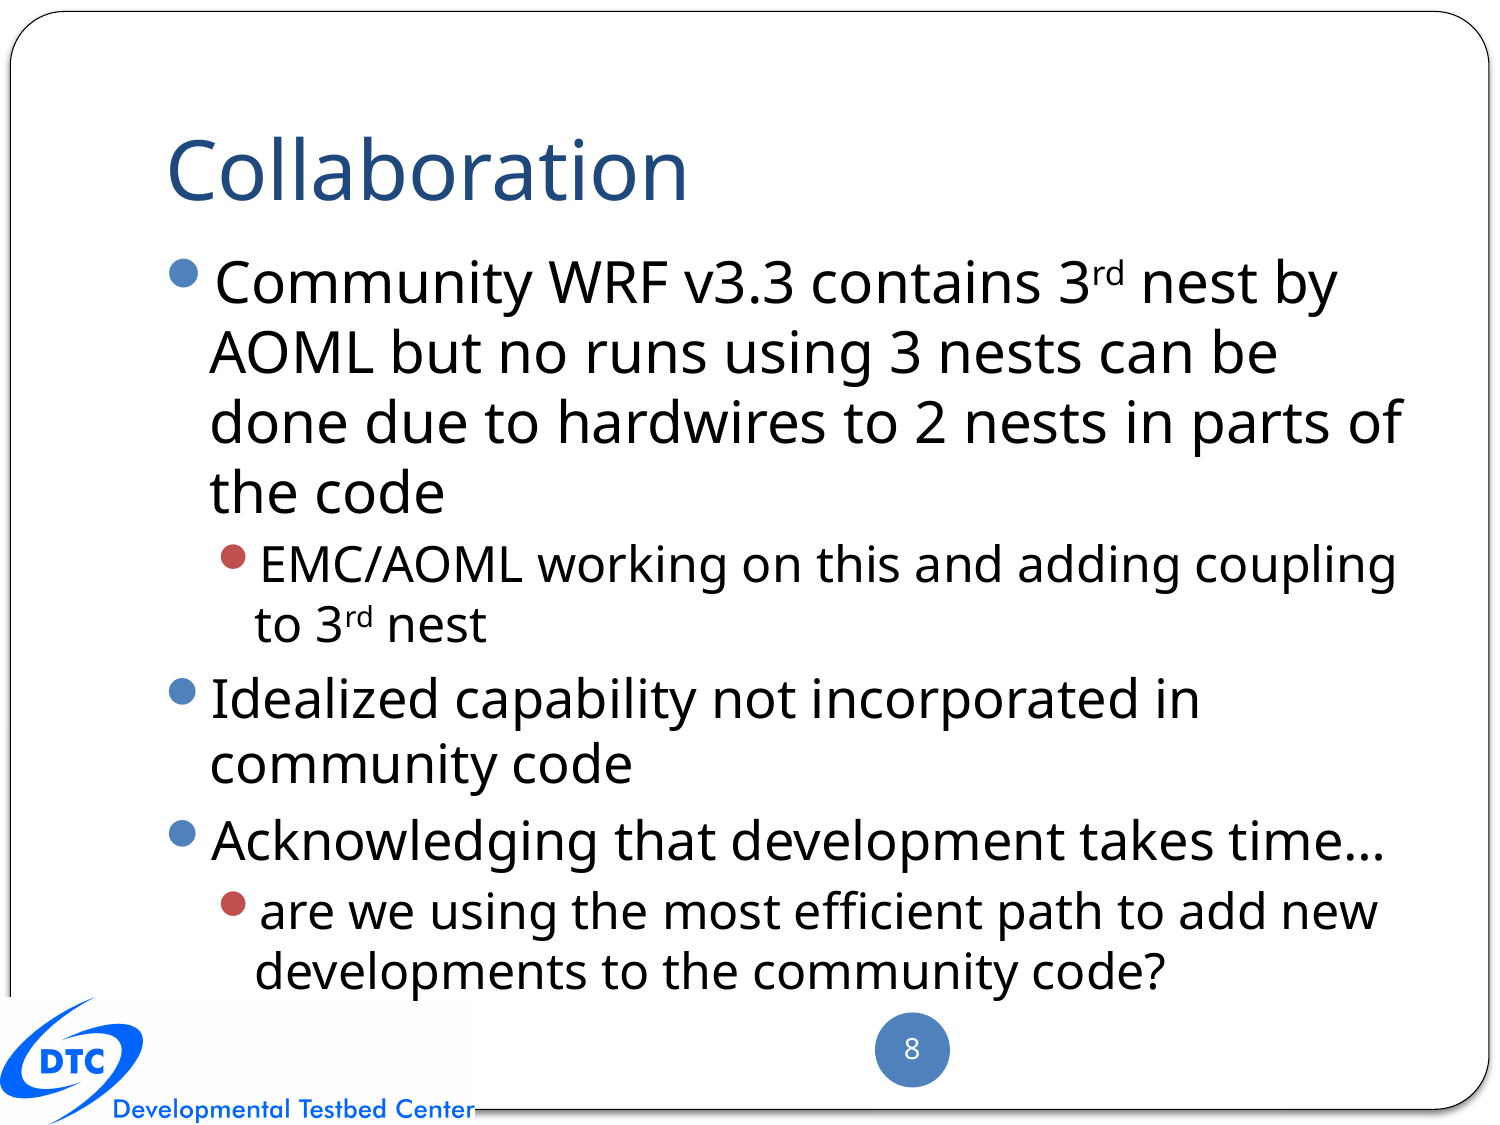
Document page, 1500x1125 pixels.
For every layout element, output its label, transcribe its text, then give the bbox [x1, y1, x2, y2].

picture [0, 997, 475, 1125]
slide_number 8 [874, 1012, 950, 1088]
title Collaboration [149, 44, 1426, 233]
list Community WRF v3.3 contains 3rd nest by AOML but no runs using 3 nests can be done due to hardwires to 2 nests in parts of the code EMC/AOML working on this and adding coupling to 3rd nest Idealized capability not incorporated in community code Acknowledging that development takes time… are we using the most efficient path to add new developments to the community code? [149, 237, 1426, 988]
